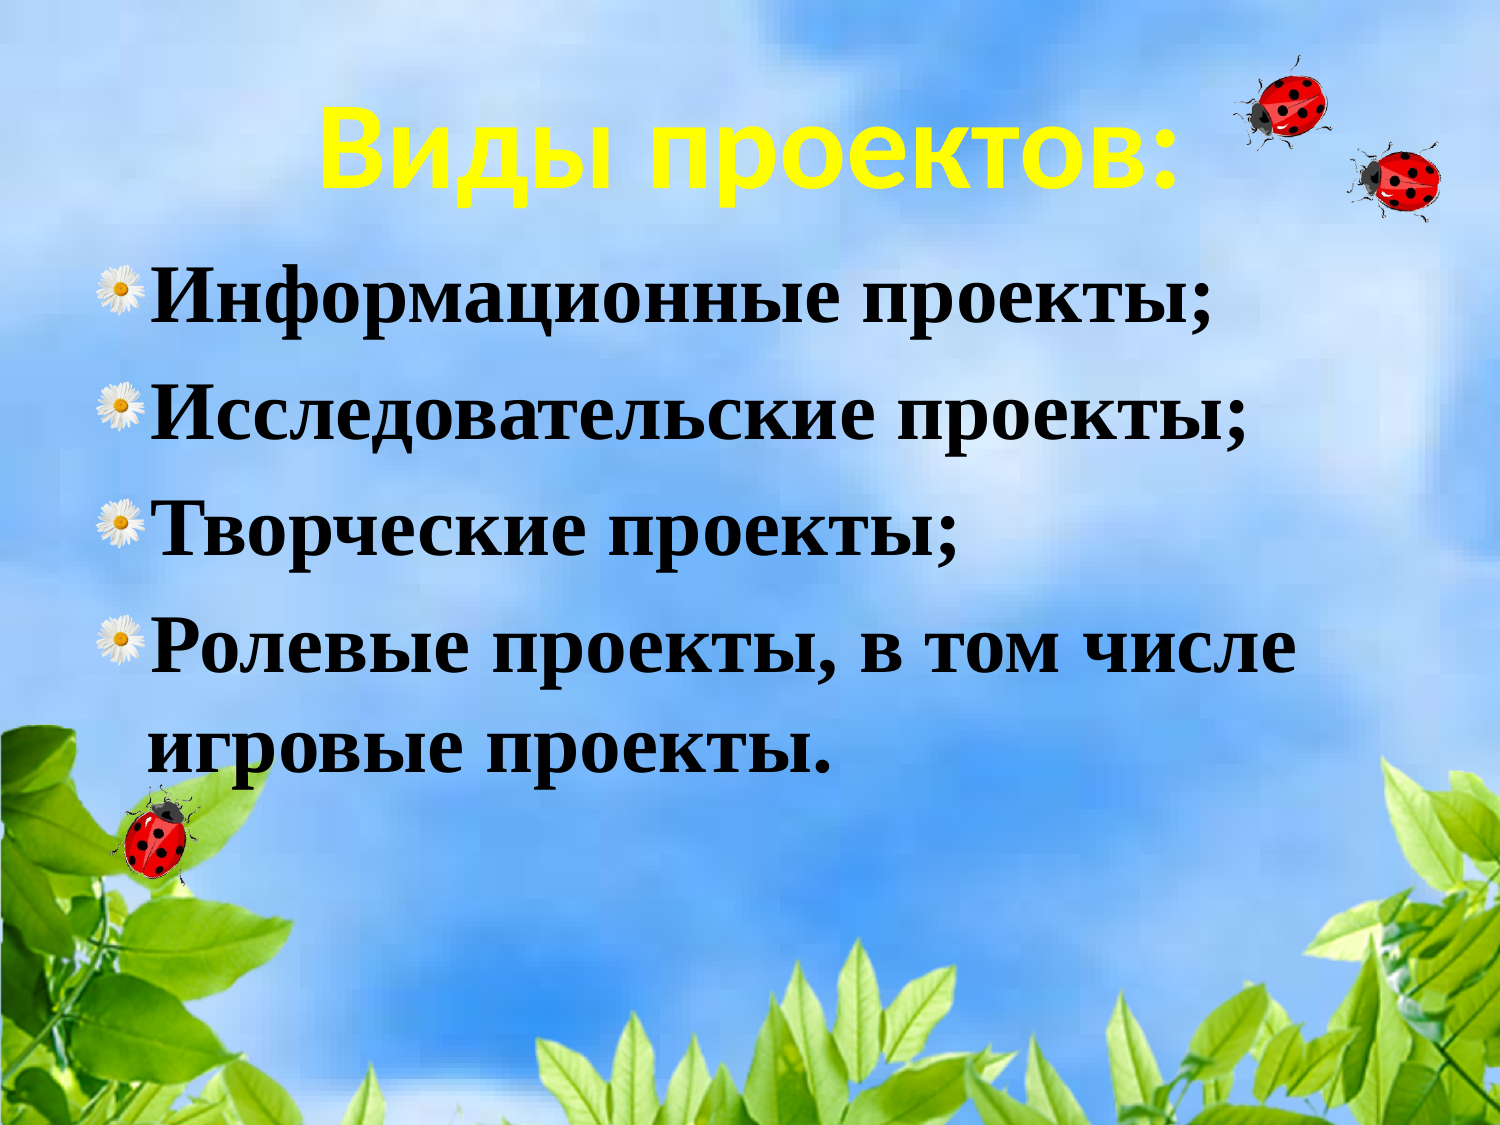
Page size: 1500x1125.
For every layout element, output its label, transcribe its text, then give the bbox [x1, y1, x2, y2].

list Информационные проекты; Исcледовательские проекты; Творческие проекты; Ролевые проекты, в том числе игровые проекты. [75, 231, 1425, 1094]
title Виды проектов: [75, 45, 1425, 231]
picture [0, 0, 1500, 1125]
